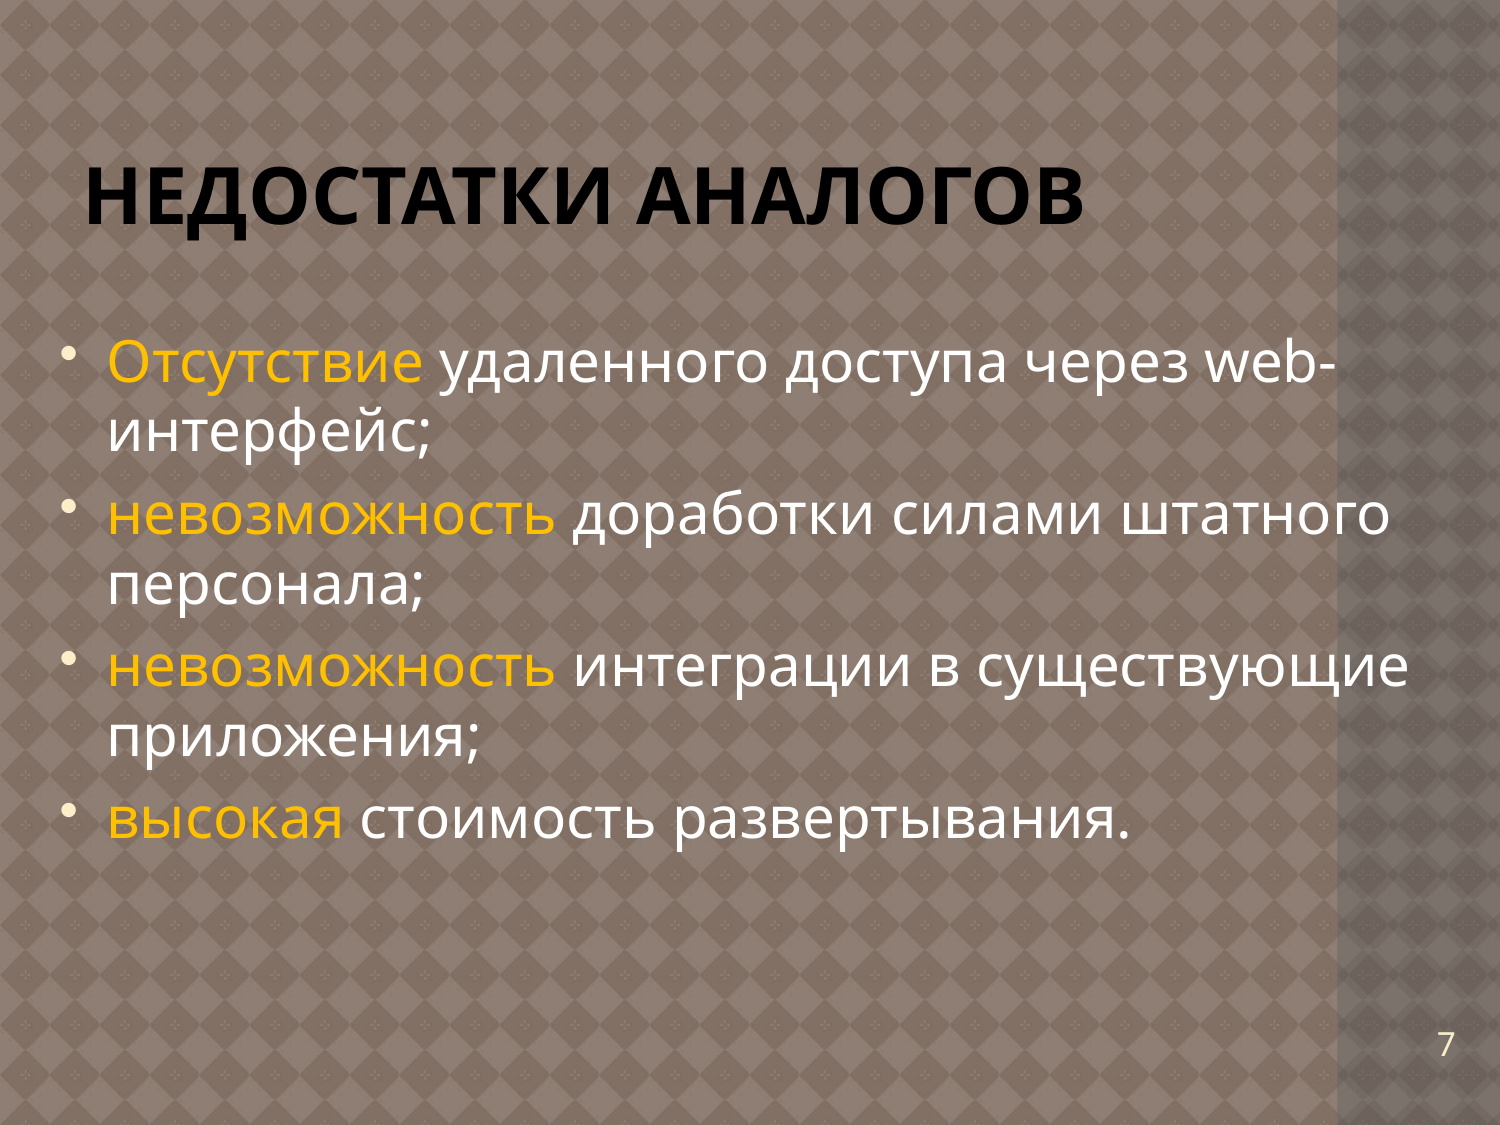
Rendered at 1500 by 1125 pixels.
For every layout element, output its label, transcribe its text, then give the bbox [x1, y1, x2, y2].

title Недостатки аналогов [75, 52, 1263, 240]
list Отсутствие удаленного доступа через web-интерфейс; невозможность доработки силами штатного персонала; невозможность интеграции в существующие приложения; высокая стоимость развертывания. [46, 316, 1454, 1059]
slide_number 7 [1359, 1031, 1456, 1069]
